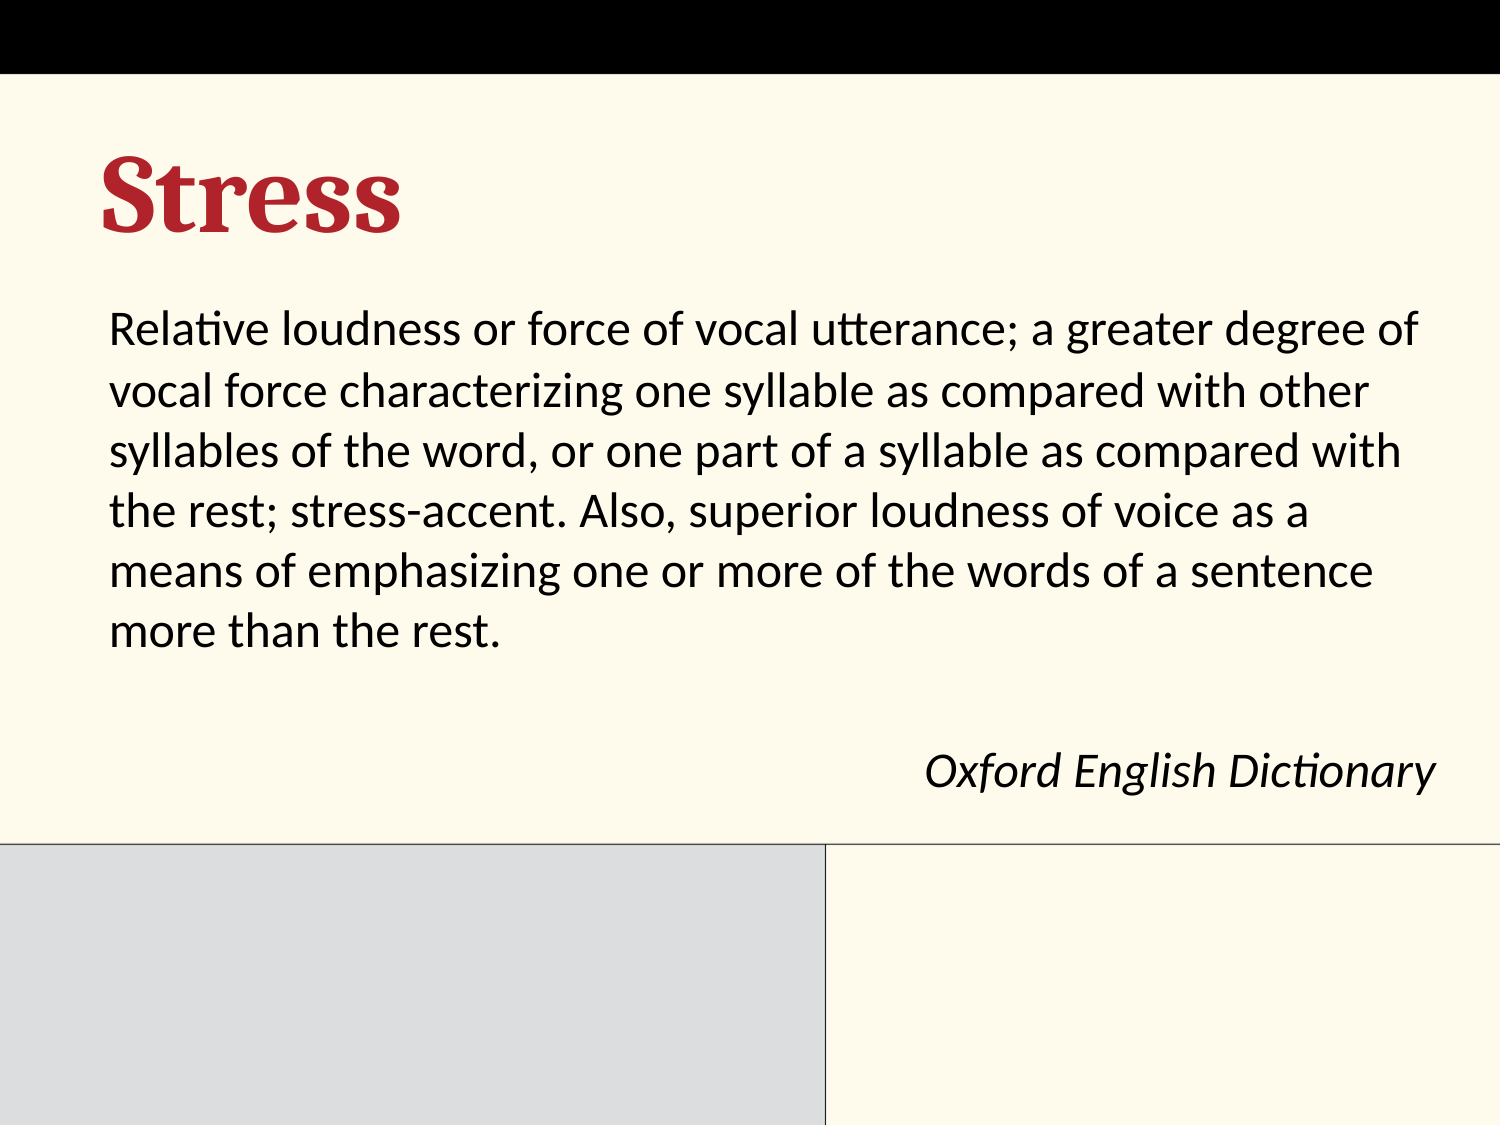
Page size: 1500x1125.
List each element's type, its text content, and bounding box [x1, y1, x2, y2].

title Stress [87, 112, 1363, 275]
list Relative loudness or force of vocal utterance; a greater degree of vocal force characterizing one syllable as compared with other syllables of the word, or one part of a syllable as compared with the rest; stress-accent. Also, superior loudness of voice as a means of emphasizing one or more of the words of a sentence more than the rest. Oxford English Dictionary [37, 275, 1463, 800]
picture [0, 0, 1500, 1125]
